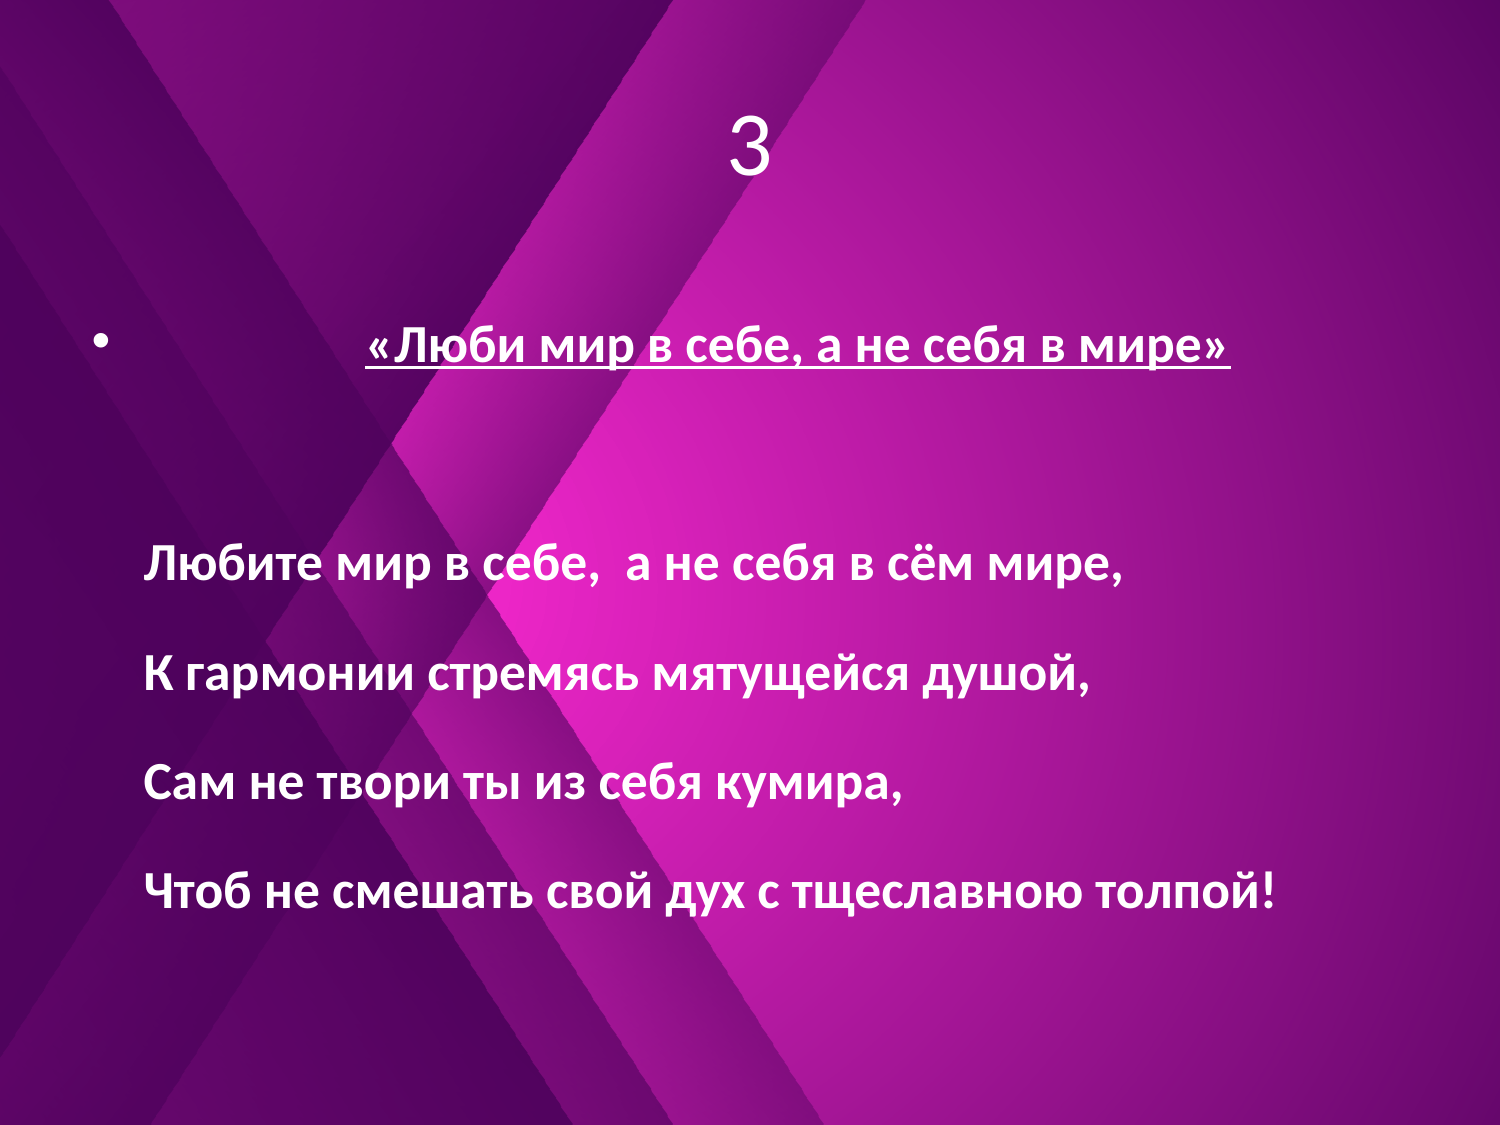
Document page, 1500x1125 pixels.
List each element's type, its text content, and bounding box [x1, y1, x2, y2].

title 3 [75, 45, 1425, 233]
picture [0, 0, 1500, 1125]
list «Люби мир в себе, а не себя в мире» Любите мир в себе, а не себя в сём мире, К гармонии стремясь мятущейся душой, Сам не твори ты из себя кумира, Чтоб не смешать свой дух с тщеславною толпой! [76, 231, 1427, 976]
